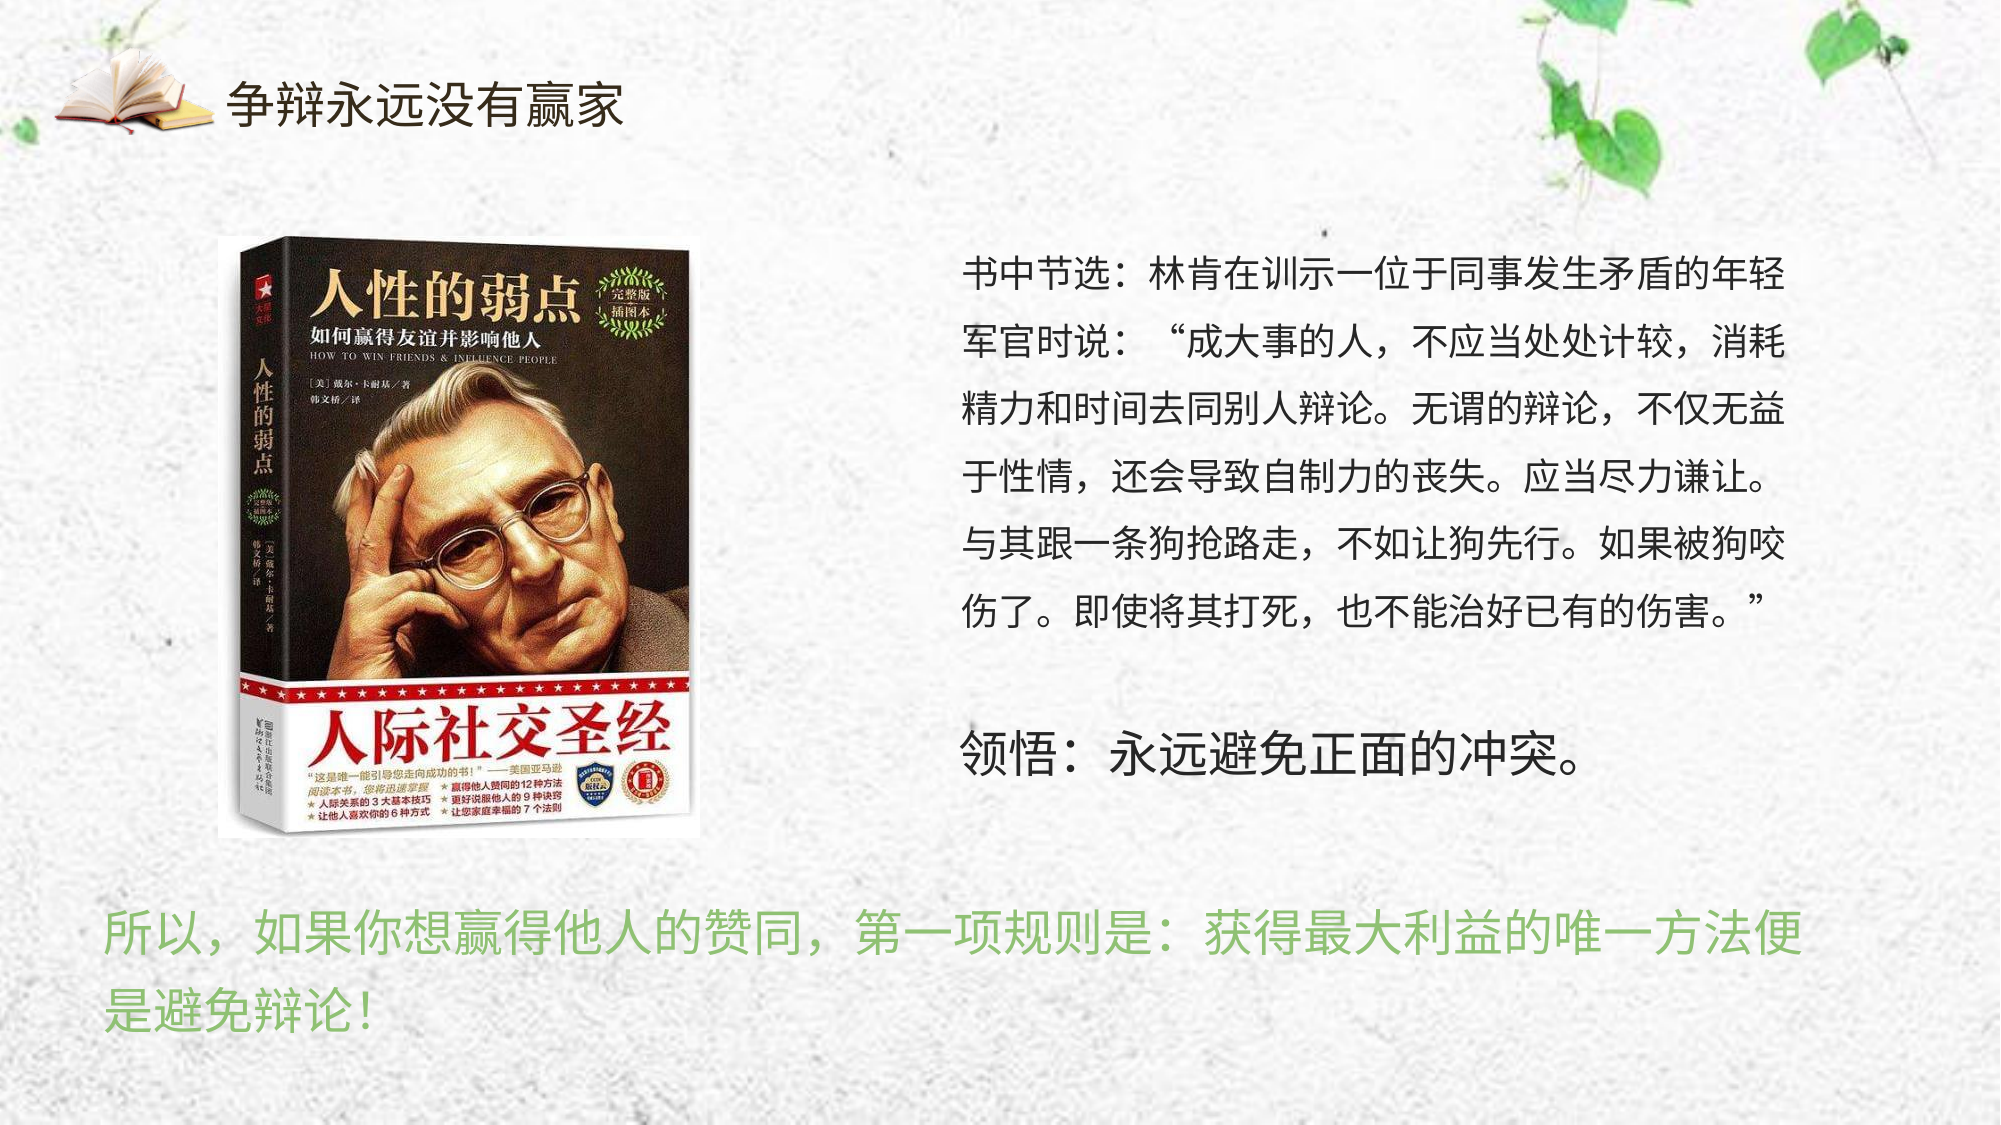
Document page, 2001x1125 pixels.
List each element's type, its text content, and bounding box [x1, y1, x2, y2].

text_box 领悟：永远避免正面的冲突。 [943, 684, 1748, 790]
text_box 争辩永远没有赢家 [210, 66, 1068, 159]
text_box 书中节选：林肯在训示一位于同事发生矛盾的年轻军官时说：“成大事的人，不应当处处计较，消耗精力和时间去同别人辩论。无谓的辩论，不仅无益于性情，还会导致自制力的丧失。应当尽力谦让。与其跟一条狗抢路走，不如让狗先行。如果被狗咬伤了。即使将其打死，也不能治好已有的伤害。” [946, 220, 1804, 641]
picture [0, 0, 2000, 1125]
text_box 所以，如果你想赢得他人的赞同，第一项规则是：获得最大利益的唯一方法便是避免辩论！ [88, 876, 1857, 1047]
